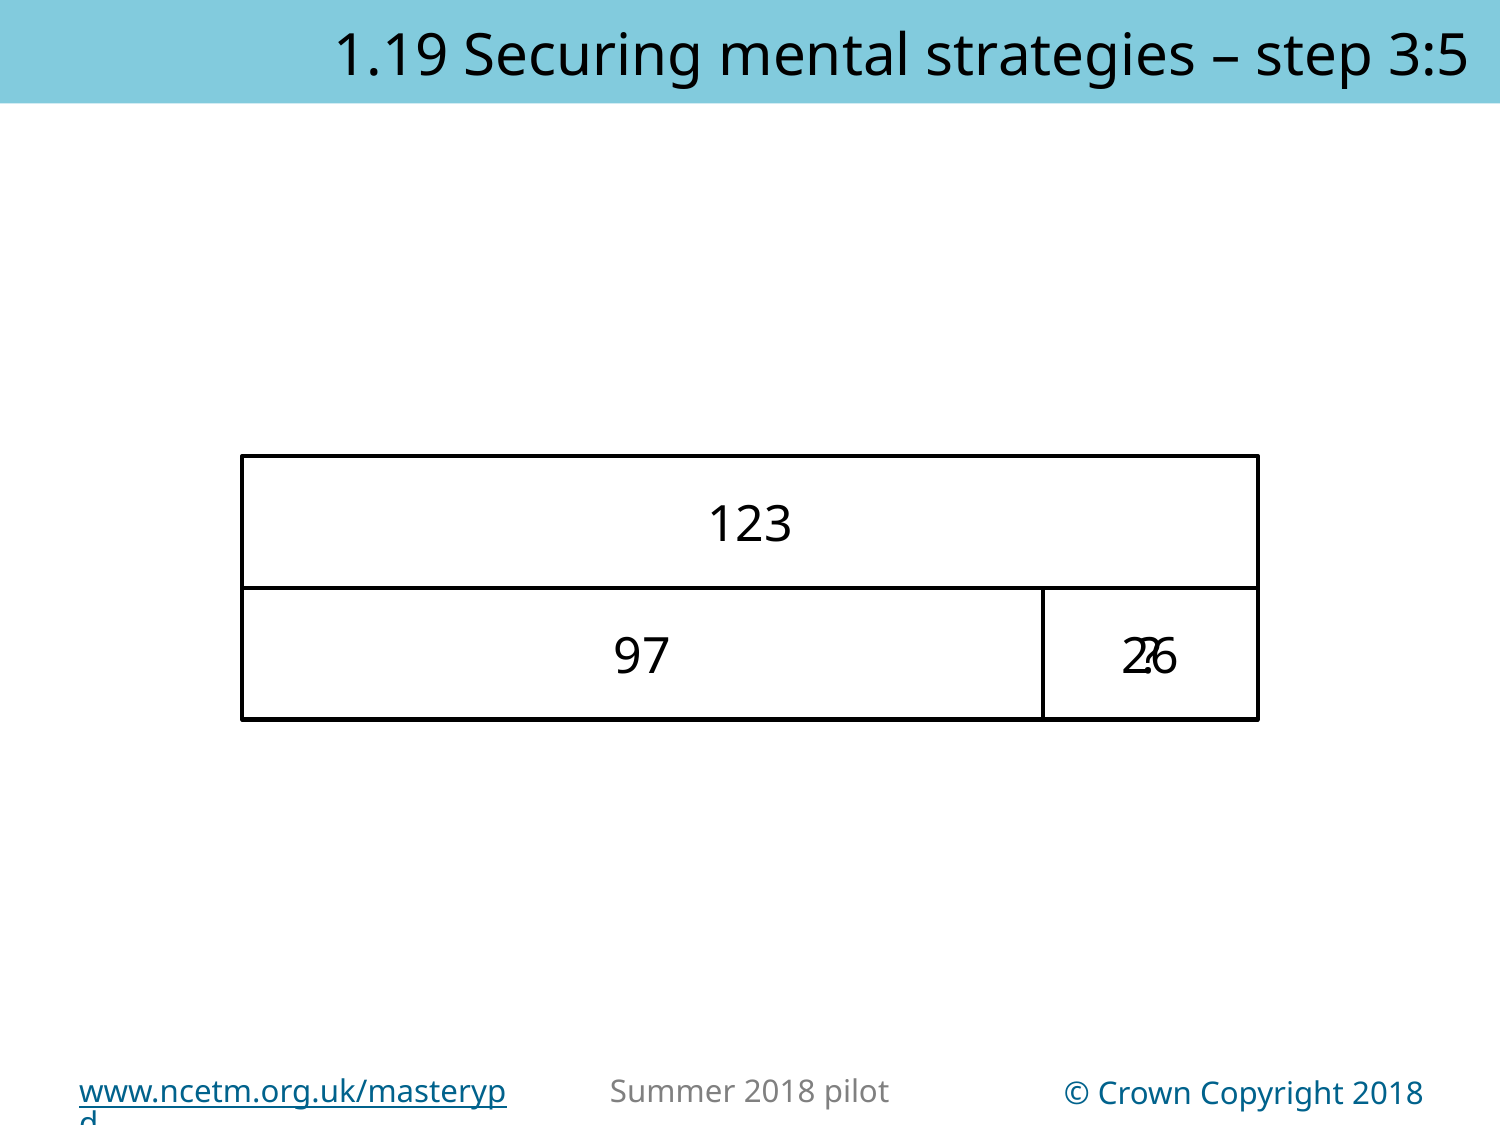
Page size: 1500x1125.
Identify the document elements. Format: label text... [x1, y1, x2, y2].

text_box [242, 587, 1042, 720]
text_box 26 [1088, 615, 1213, 691]
text_box [242, 456, 1258, 587]
text_box [1042, 587, 1258, 720]
text_box 123 [685, 484, 815, 560]
list 1.19 Securing mental strategies – step 3:5 [0, 0, 1500, 104]
